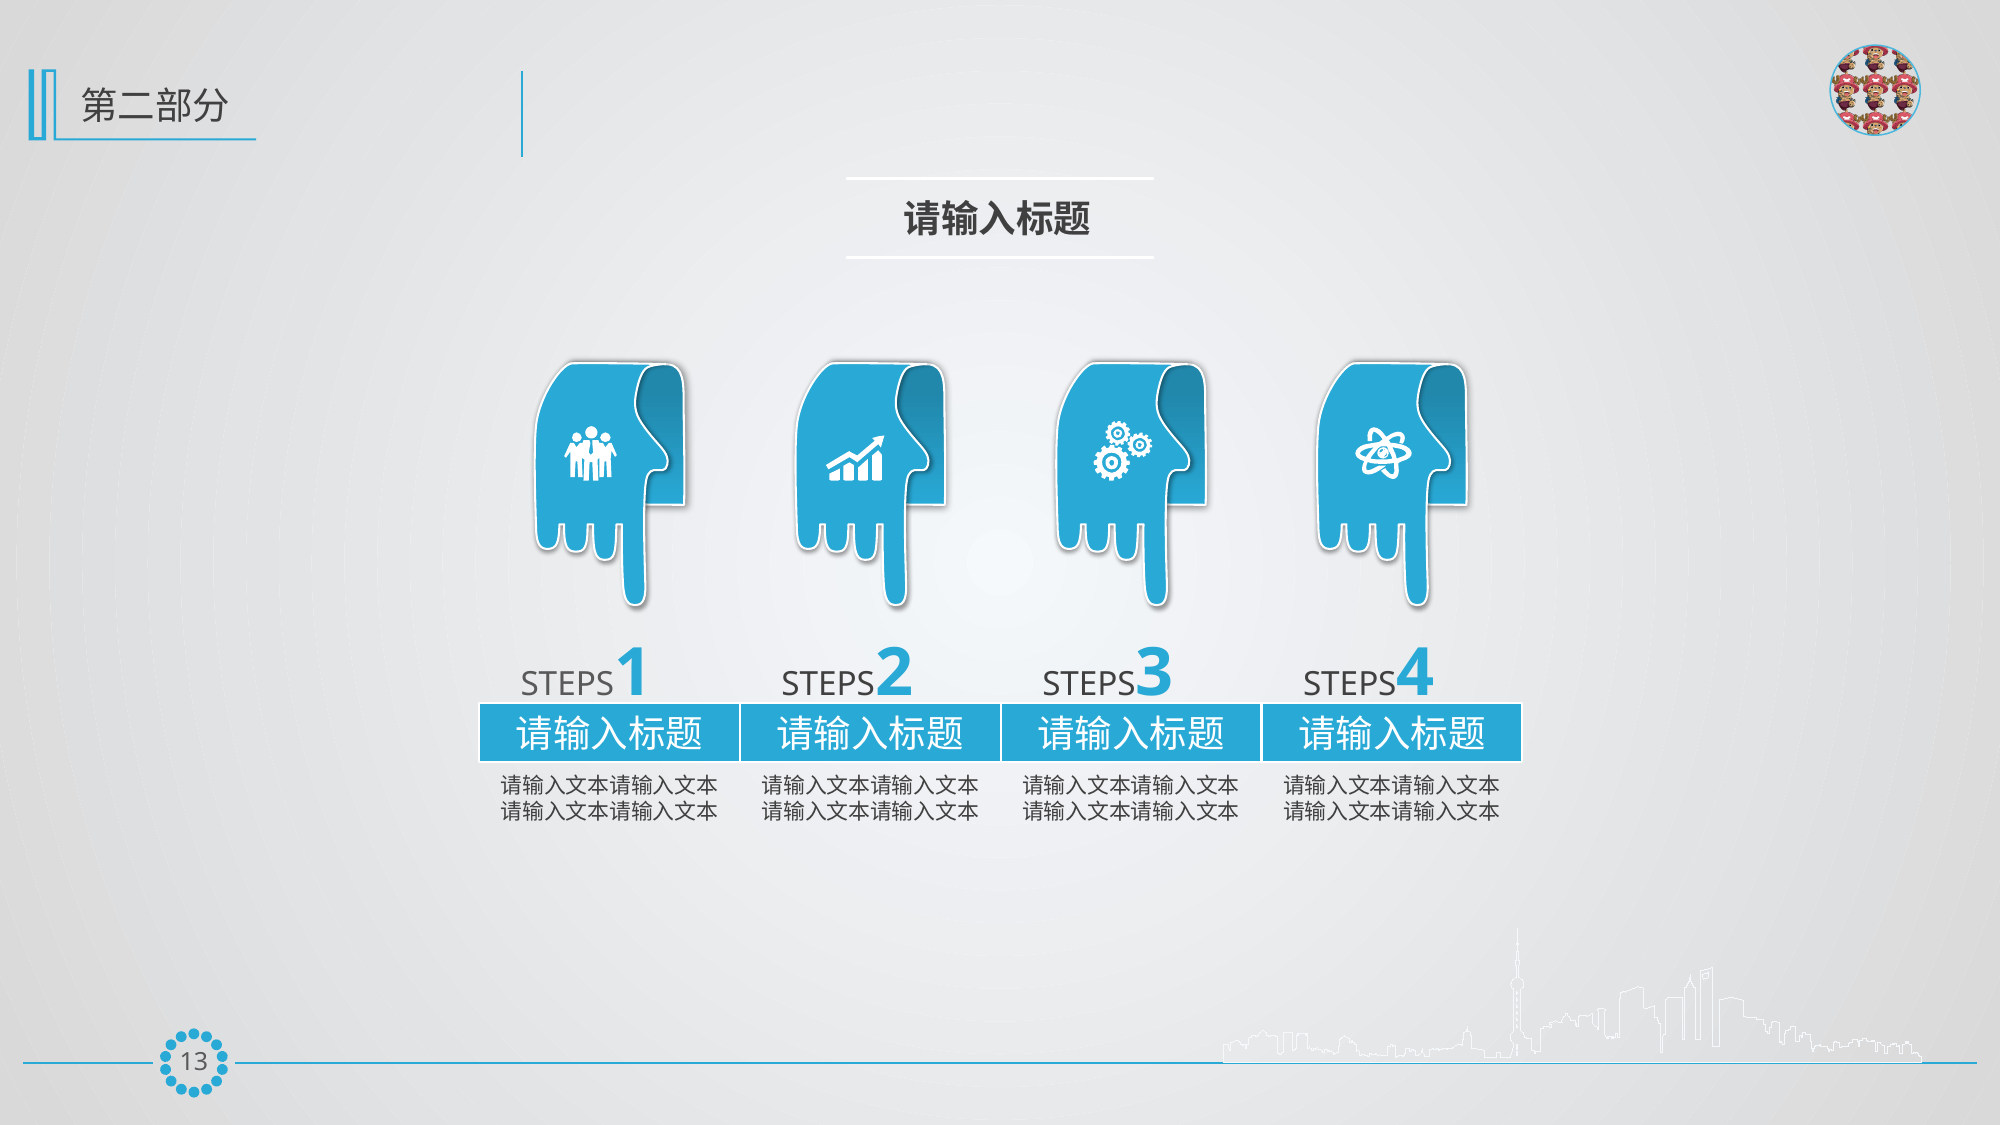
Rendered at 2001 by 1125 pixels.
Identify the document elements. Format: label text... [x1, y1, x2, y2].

text_box [858, 458, 868, 481]
text_box 请输入标题 [889, 187, 1111, 248]
text_box [903, 363, 948, 507]
text_box [1164, 363, 1209, 507]
text_box 请输入文本请输入文本 请输入文本请输入文本 [1261, 764, 1523, 832]
text_box [793, 361, 931, 575]
text_box [1314, 361, 1453, 575]
text_box STEPS3 [1015, 575, 1230, 701]
text_box [642, 363, 687, 507]
text_box 请输入标题 [1259, 701, 1524, 764]
text_box 请输入标题 [738, 701, 999, 764]
text_box [825, 435, 885, 470]
text_box [1425, 363, 1469, 507]
text_box 请输入文本请输入文本 请输入文本请输入文本 [1000, 764, 1261, 832]
text_box [843, 462, 854, 481]
text_box STEPS2 [755, 575, 969, 701]
text_box [1355, 427, 1412, 479]
text_box [829, 468, 840, 481]
slide_number 12 [169, 1039, 218, 1086]
text_box [872, 450, 882, 481]
text_box [564, 432, 617, 481]
text_box STEPS1 [494, 575, 708, 701]
text_box 请输入标题 [999, 701, 1259, 764]
text_box [1093, 421, 1153, 481]
text_box 请输入文本请输入文本 请输入文本请输入文本 [479, 764, 739, 832]
picture [1831, 46, 1919, 134]
text_box [532, 361, 670, 575]
text_box [585, 426, 598, 439]
text_box 请输入标题 [477, 701, 738, 764]
text_box STEPS4 [1276, 575, 1491, 701]
text_box [1054, 361, 1192, 575]
text_box 请输入文本请输入文本 请输入文本请输入文本 [739, 764, 1000, 832]
